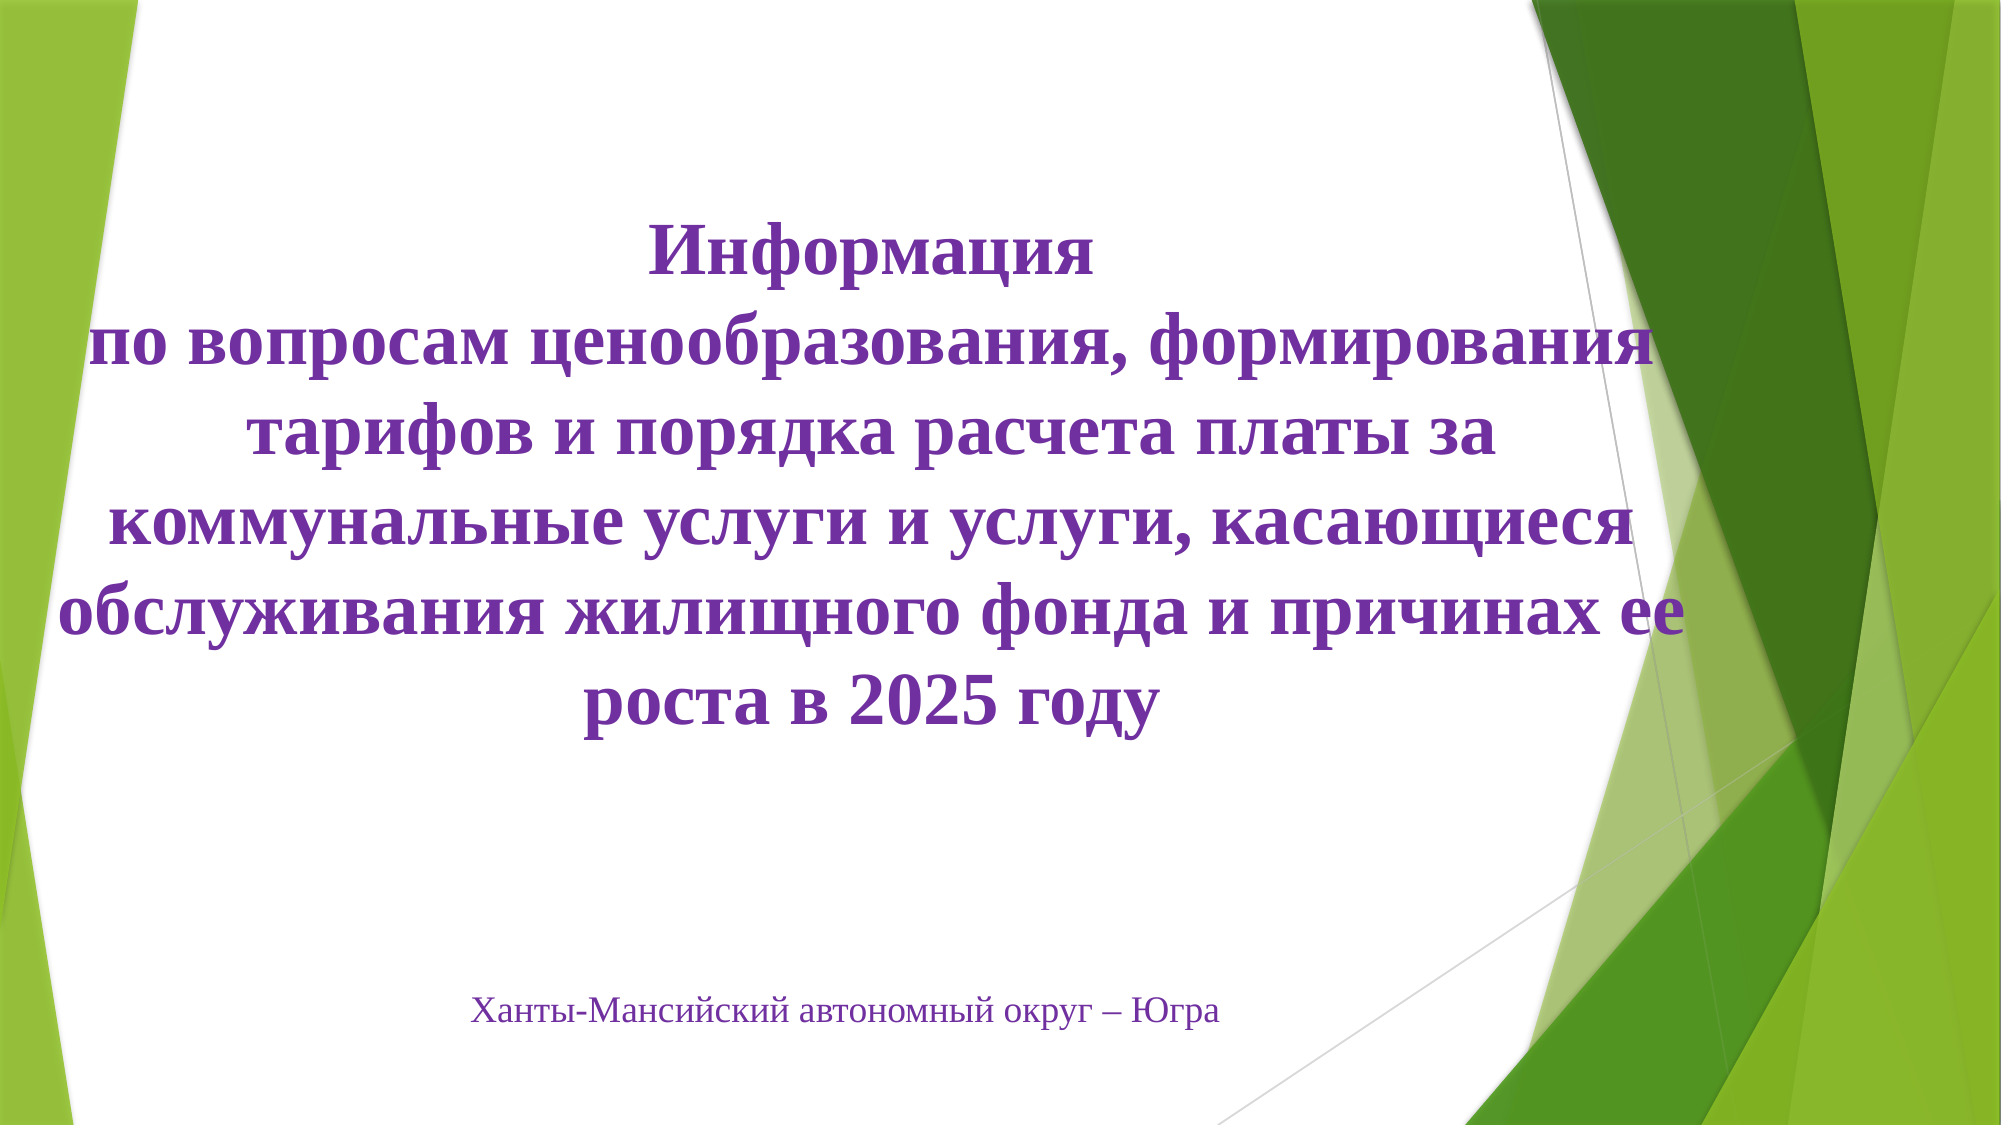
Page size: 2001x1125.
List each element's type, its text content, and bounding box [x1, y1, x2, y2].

title Информация по вопросам ценообразования, формирования тарифов и порядка расчета платы за коммунальные услуги и услуги, касающиеся обслуживания жилищного фонда и причинах ее роста в 2025 году [19, 174, 1725, 837]
text_box Ханты-Мансийский автономный округ – Югра [260, 977, 1431, 1083]
